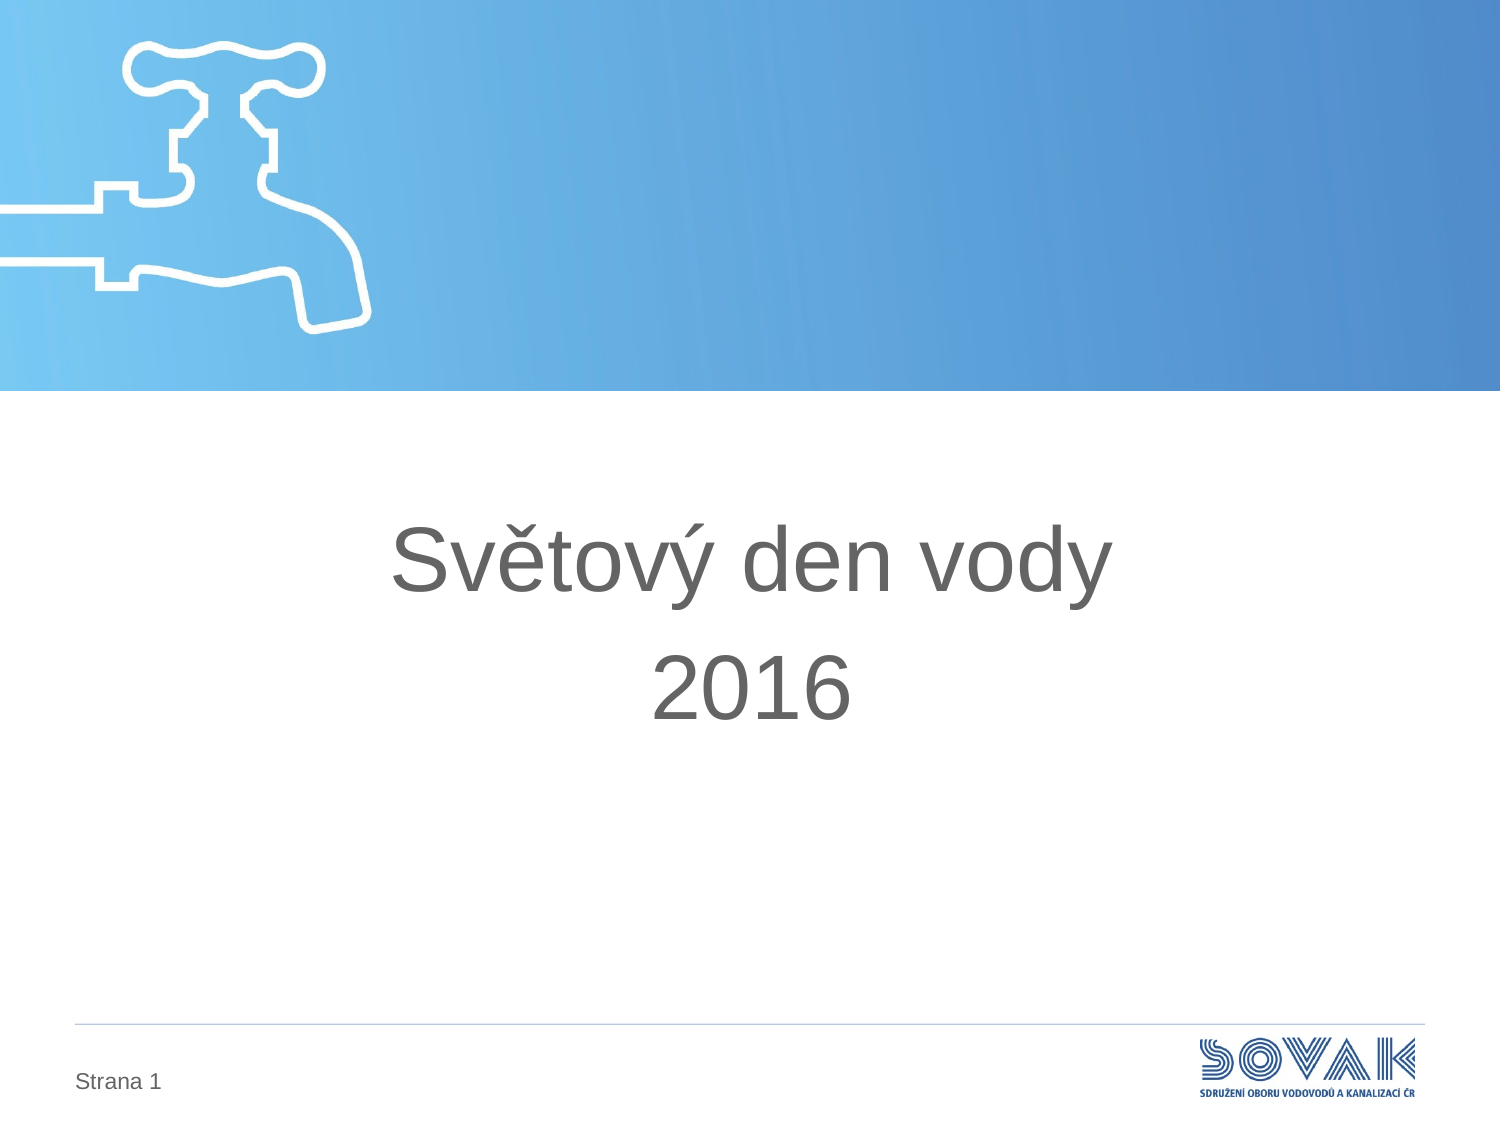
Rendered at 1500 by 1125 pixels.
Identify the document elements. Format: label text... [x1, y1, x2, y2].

picture [1200, 1037, 1415, 1097]
picture [0, 0, 1500, 391]
list Světový den vody 2016 [75, 400, 1430, 1005]
